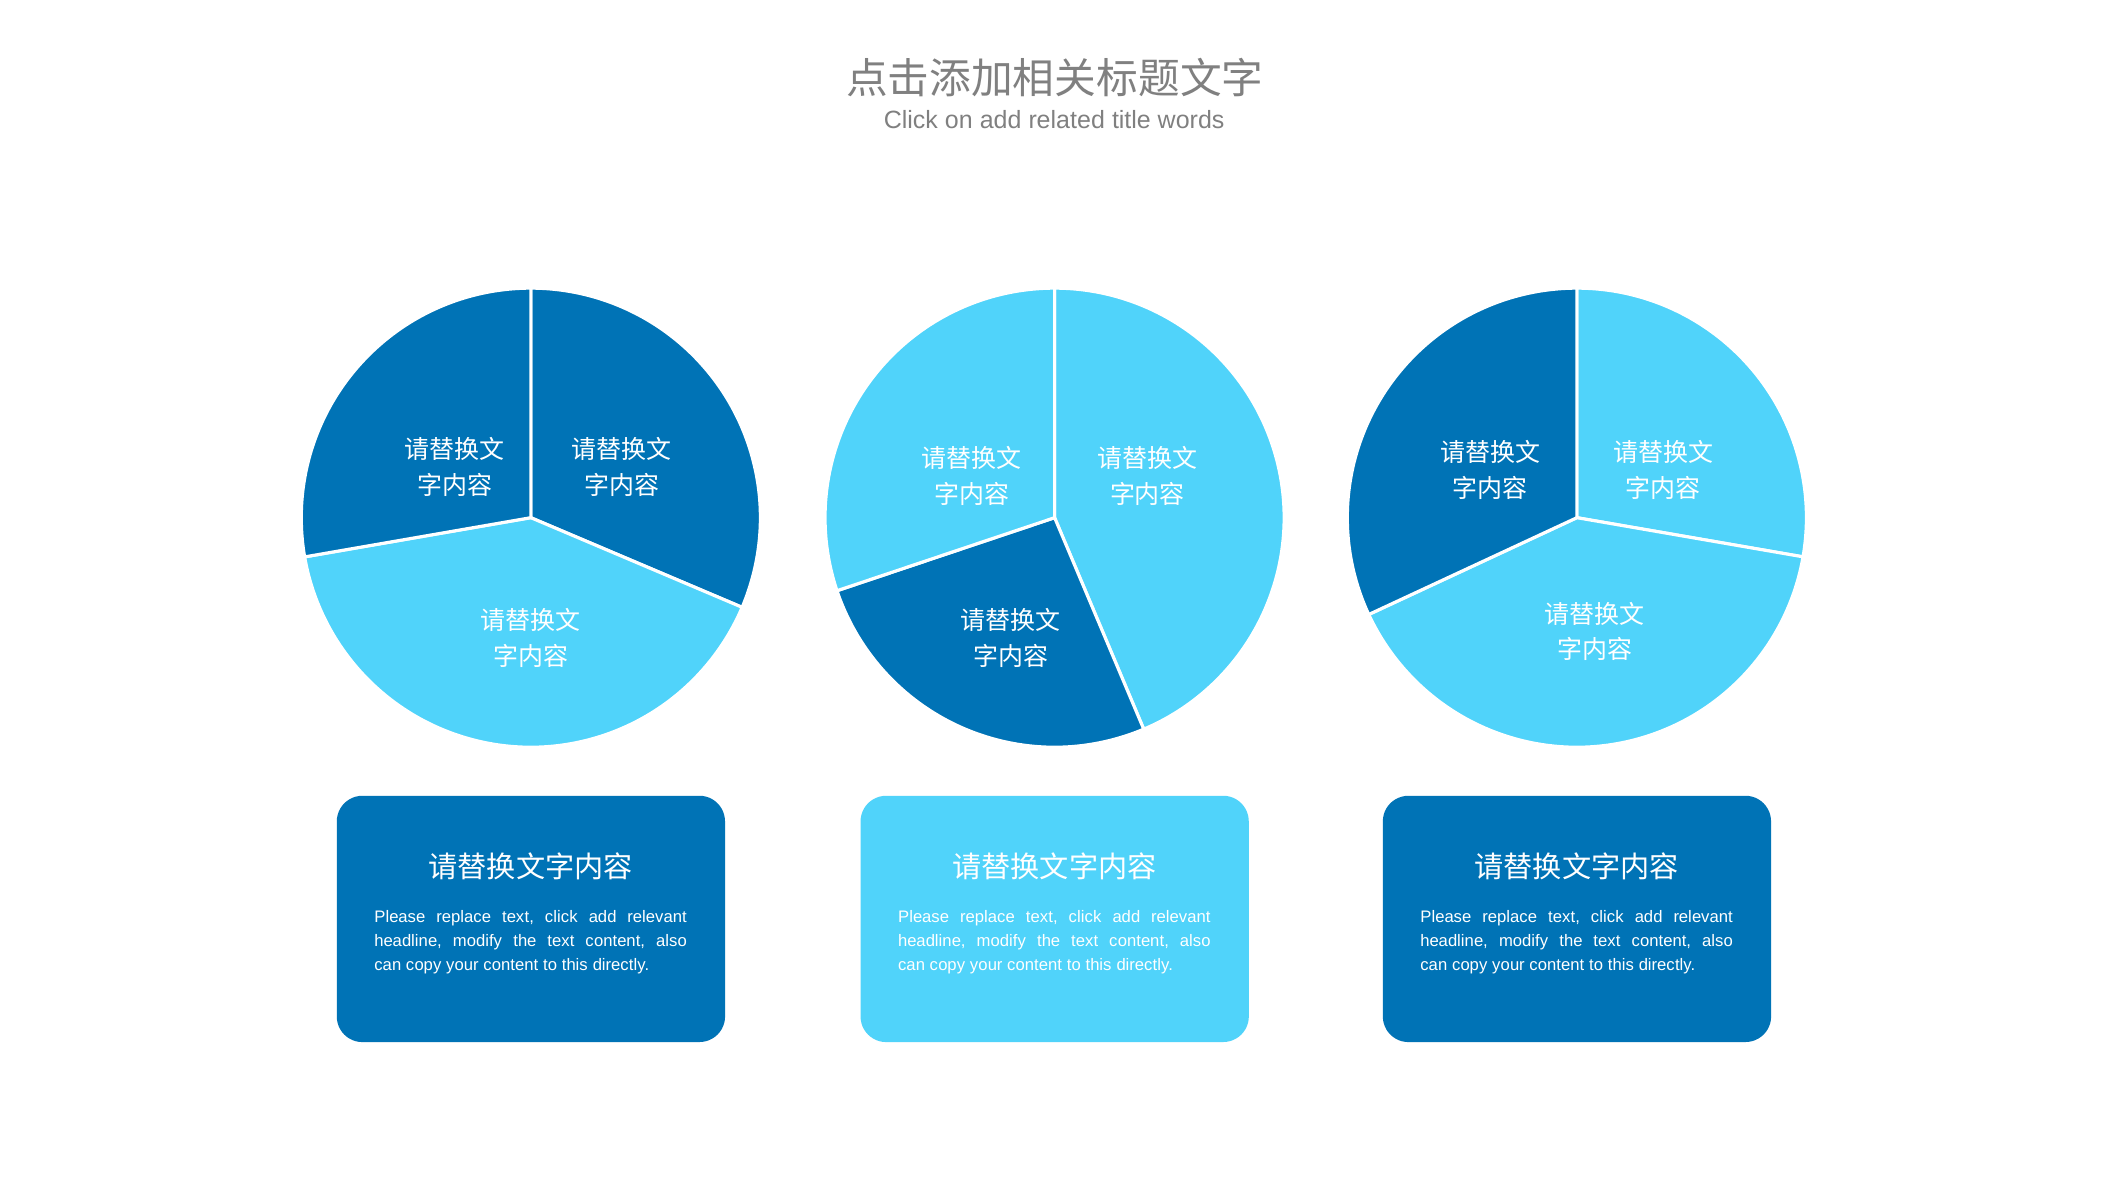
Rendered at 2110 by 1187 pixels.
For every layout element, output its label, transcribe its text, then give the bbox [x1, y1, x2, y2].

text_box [1382, 795, 1772, 1043]
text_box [1300, 278, 1854, 757]
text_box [336, 795, 726, 1043]
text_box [860, 795, 1249, 1043]
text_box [254, 278, 777, 757]
text_box Click on add related title words [864, 95, 1246, 158]
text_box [777, 278, 1300, 757]
text_box 点击添加相关标题文字 [803, 44, 1307, 107]
